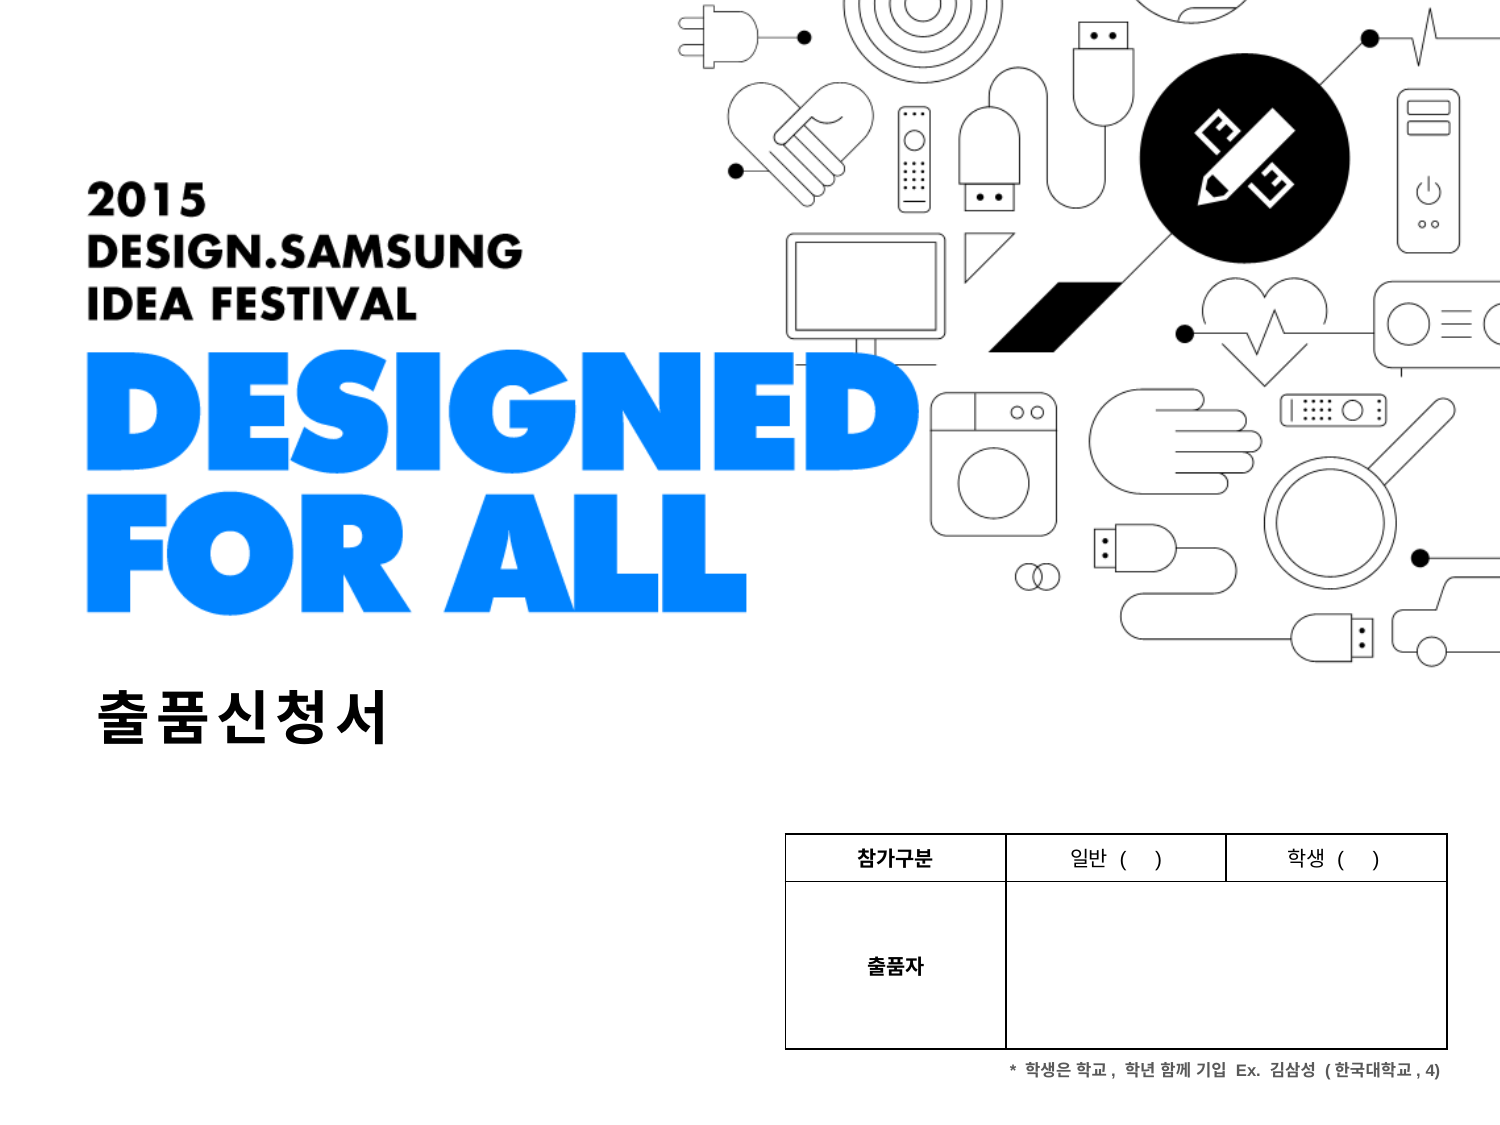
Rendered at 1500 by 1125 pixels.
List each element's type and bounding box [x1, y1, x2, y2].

picture [0, 0, 1500, 674]
